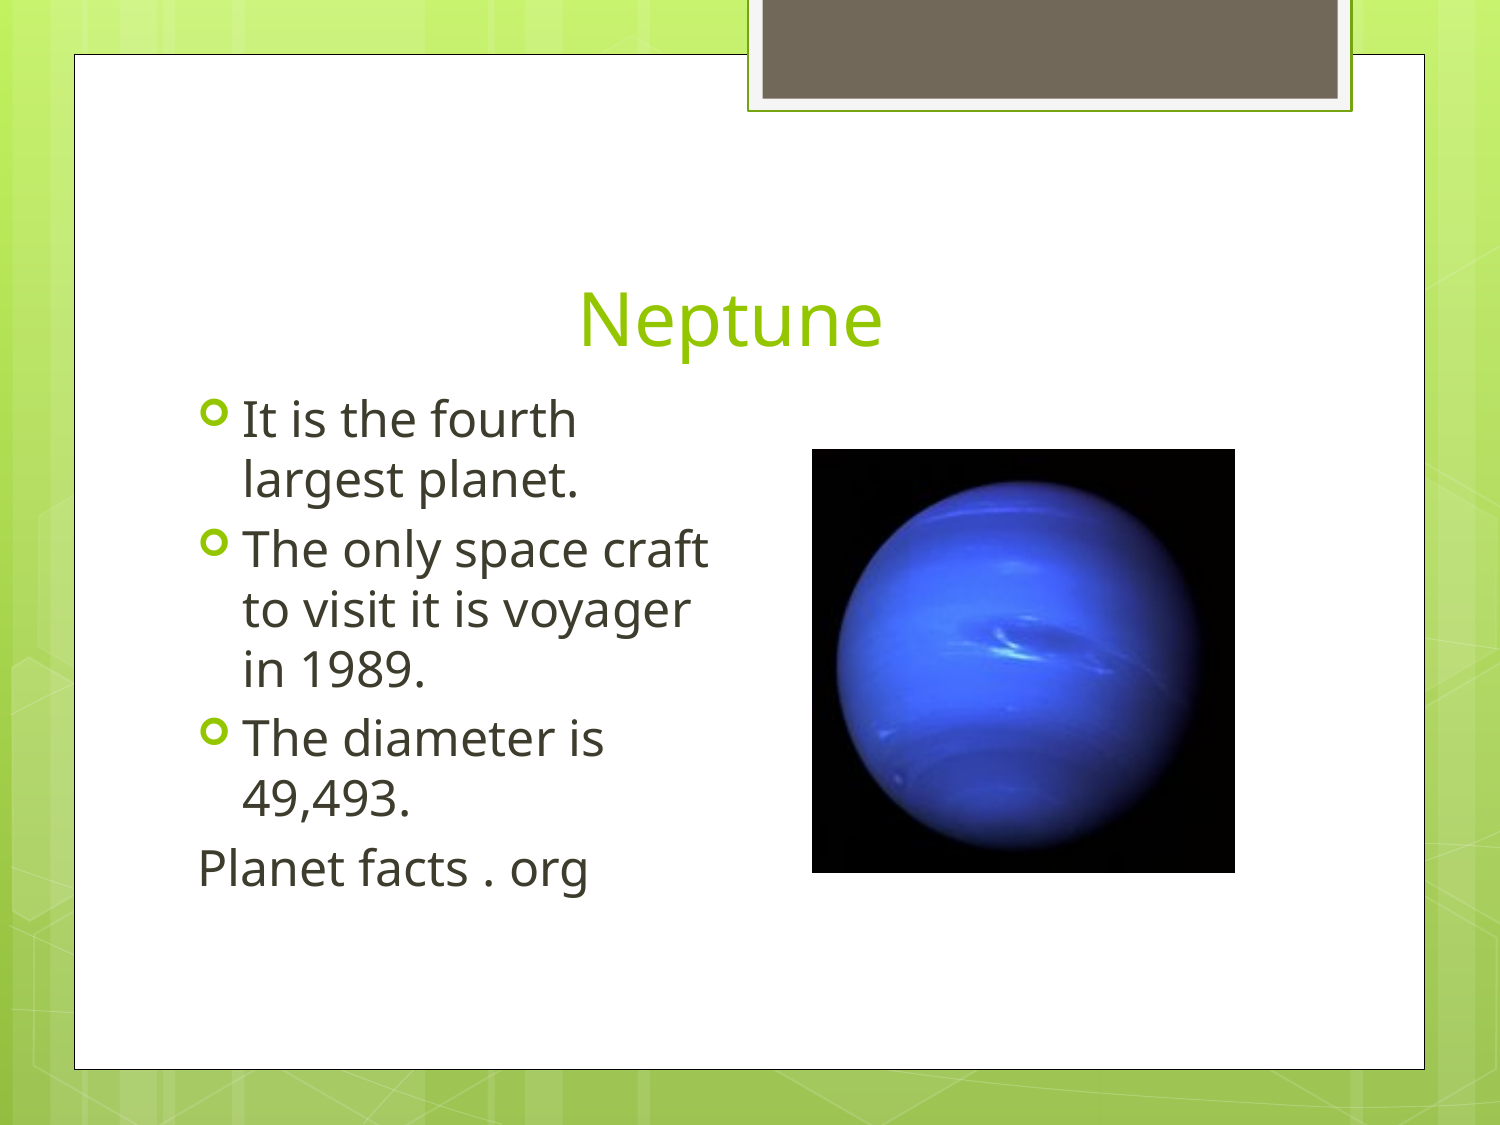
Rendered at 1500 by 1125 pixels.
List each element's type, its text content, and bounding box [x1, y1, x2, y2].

list It is the fourth largest planet. The only space craft to visit it is voyager in 1989. The diameter is 49,493. Planet facts . org [171, 379, 732, 953]
title Neptune [562, 262, 929, 369]
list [812, 449, 1235, 873]
